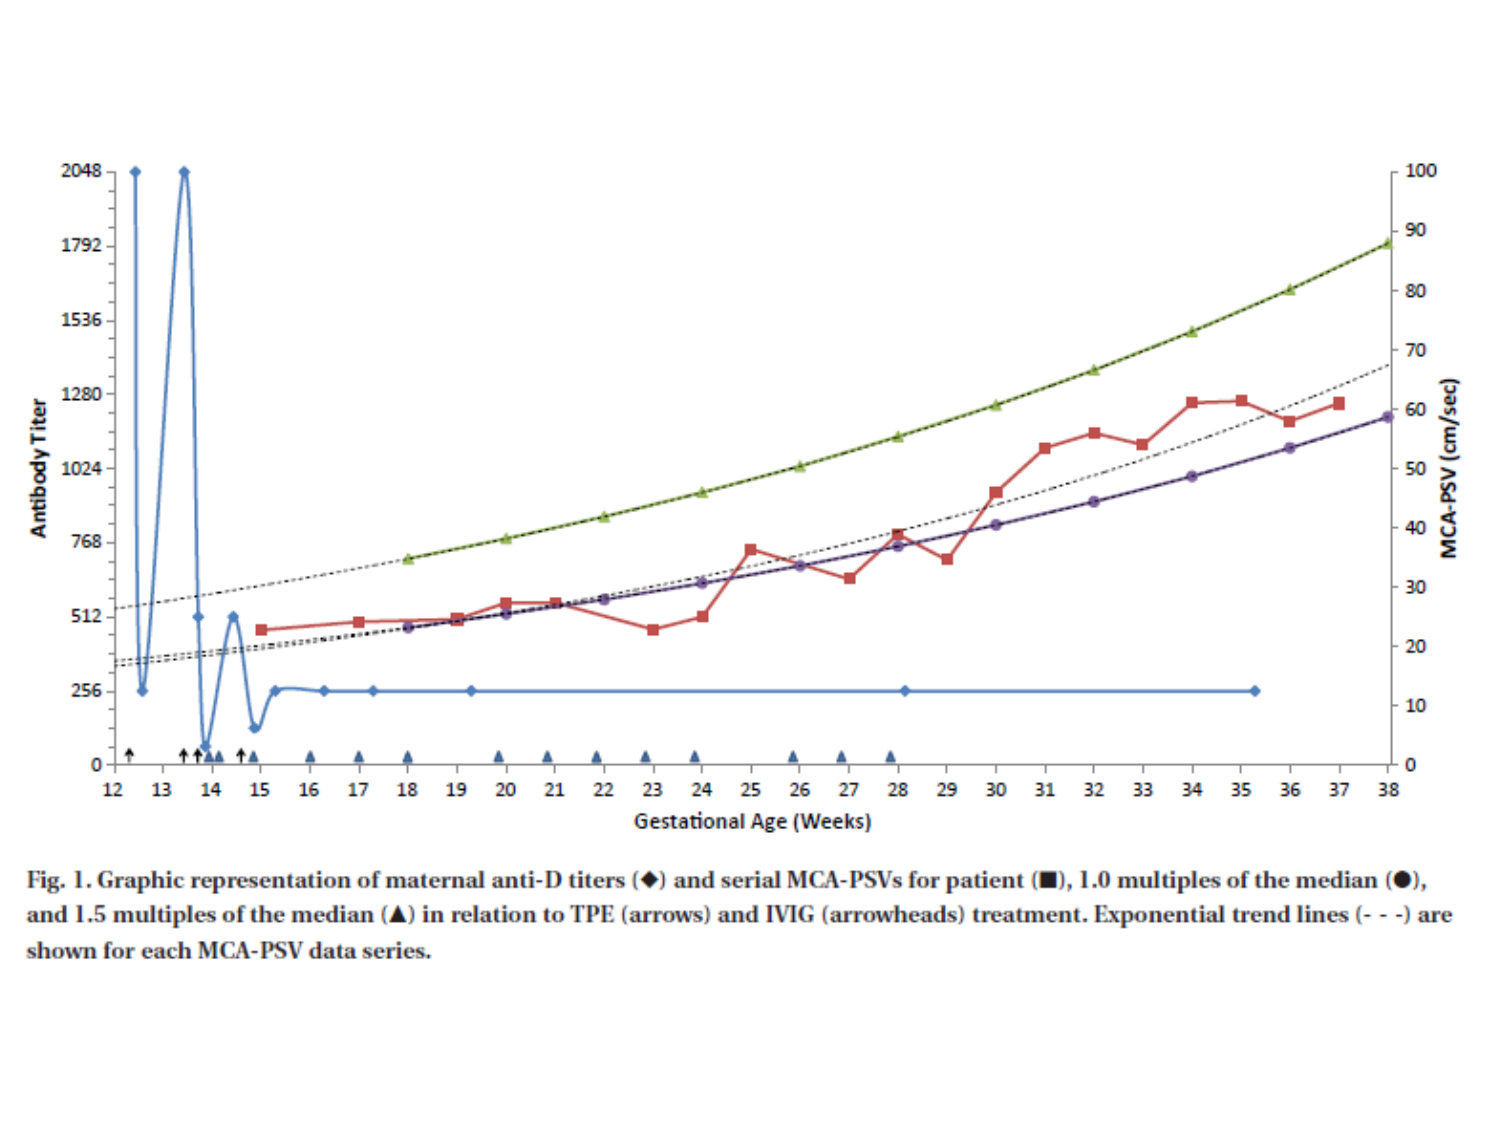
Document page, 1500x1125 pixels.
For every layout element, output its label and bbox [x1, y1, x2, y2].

picture [0, 142, 1500, 983]
